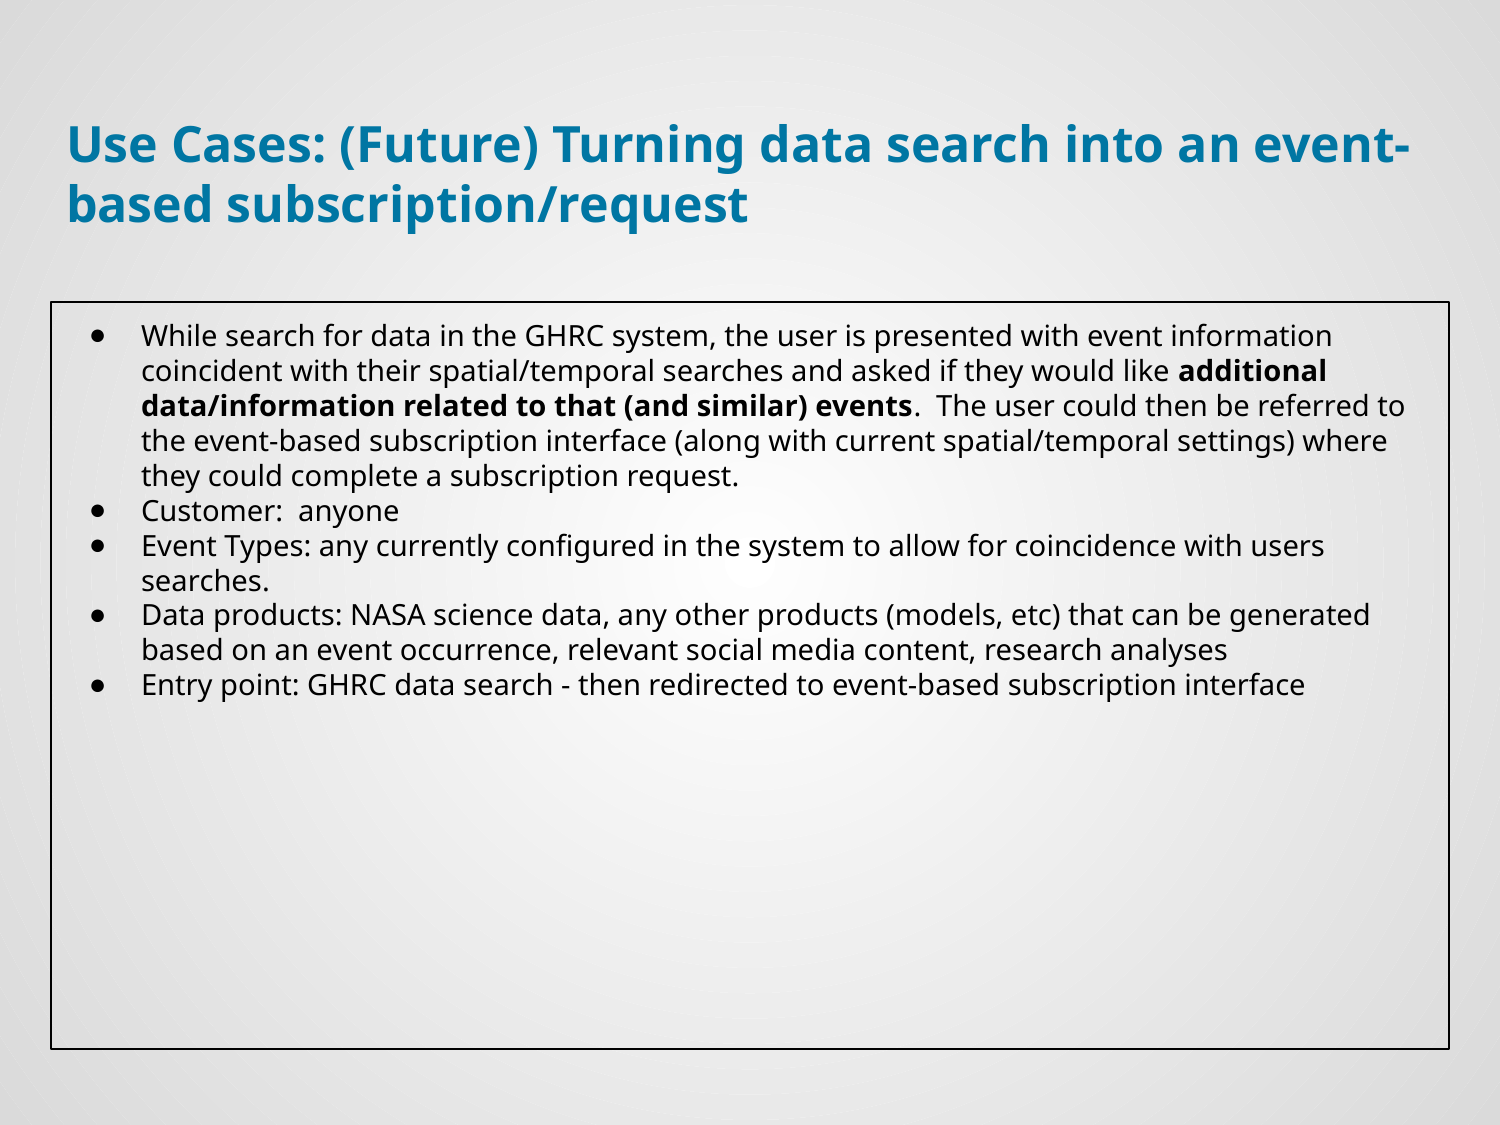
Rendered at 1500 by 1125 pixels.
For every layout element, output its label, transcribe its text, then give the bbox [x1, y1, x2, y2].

title Use Cases: (Future) Turning data search into an event-based subscription/request [51, 97, 1449, 223]
list While search for data in the GHRC system, the user is presented with event information coincident with their spatial/temporal searches and asked if they would like additional data/information related to that (and similar) events. The user could then be referred to the event-based subscription interface (along with current spatial/temporal settings) where they could complete a subscription request. Customer: anyone Event Types: any currently configured in the system to allow for coincidence with users searches. Data products: NASA science data, any other products (models, etc) that can be generated based on an event occurrence, relevant social media content, research analyses Entry point: GHRC data search - then redirected to event-based subscription interface [51, 302, 1449, 1050]
